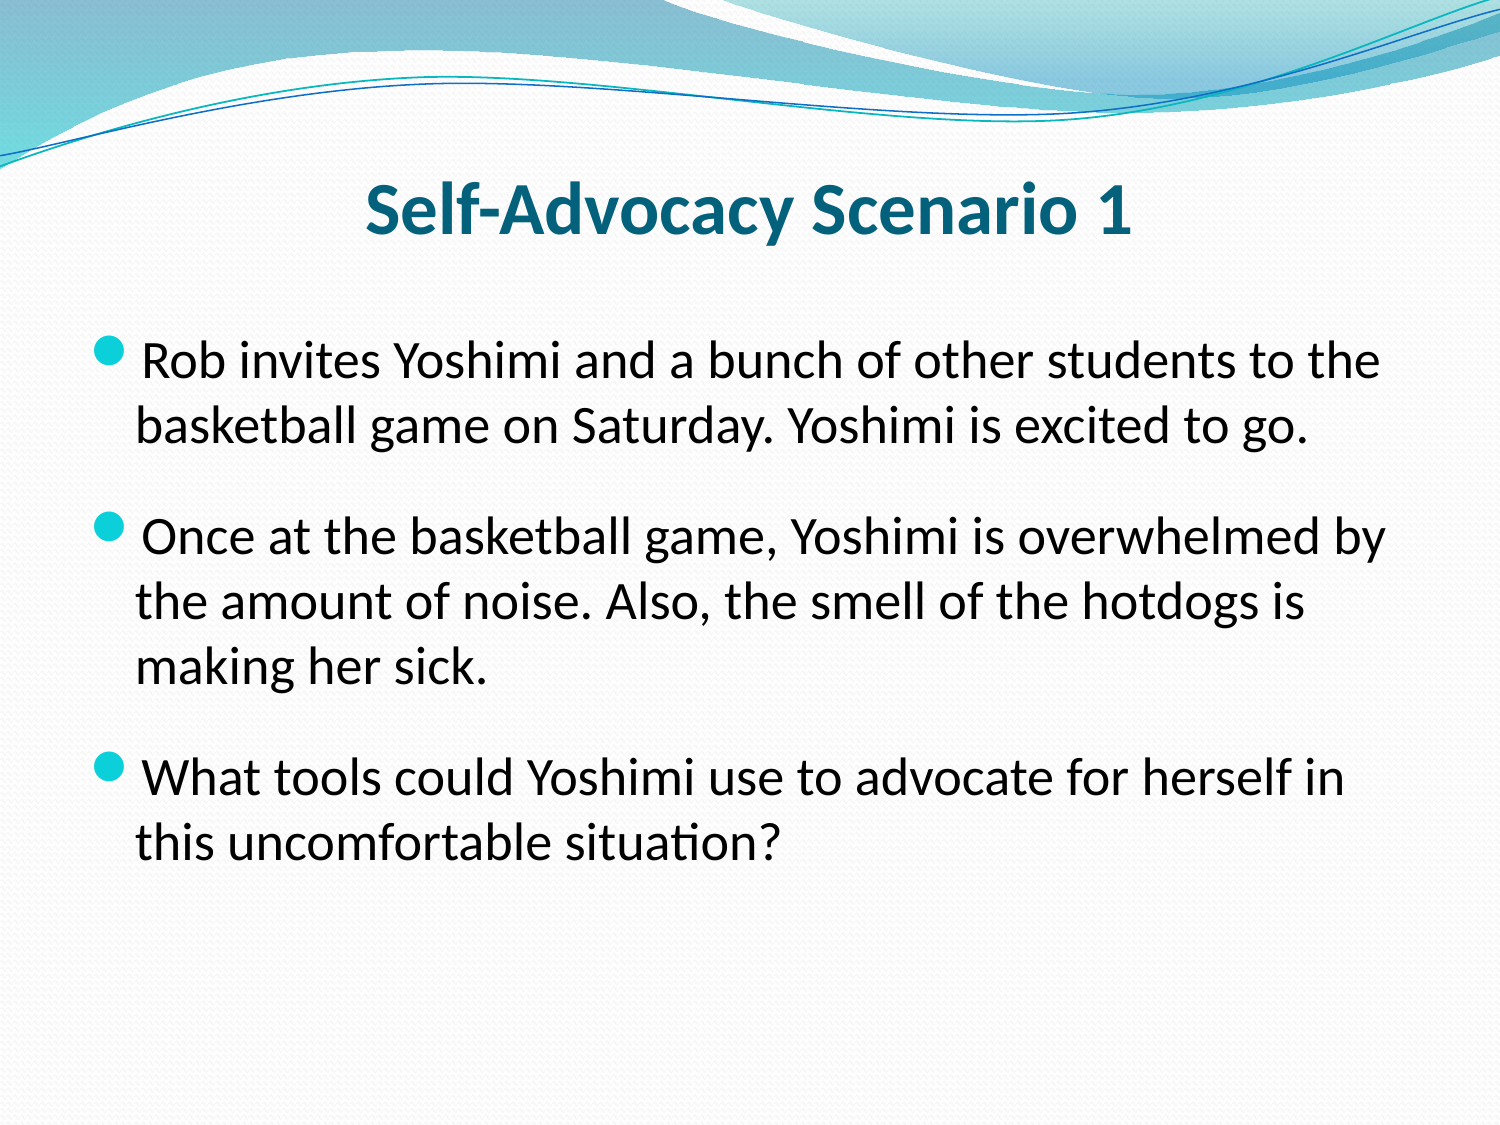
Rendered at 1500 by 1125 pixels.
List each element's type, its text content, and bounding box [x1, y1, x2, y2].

list Rob invites Yoshimi and a bunch of other students to the basketball game on Saturday. Yoshimi is excited to go. Once at the basketball game, Yoshimi is overwhelmed by the amount of noise. Also, the smell of the hotdogs is making her sick. What tools could Yoshimi use to advocate for herself in this uncomfortable situation? [75, 317, 1425, 1038]
title Self-Advocacy Scenario 1 [75, 115, 1425, 250]
